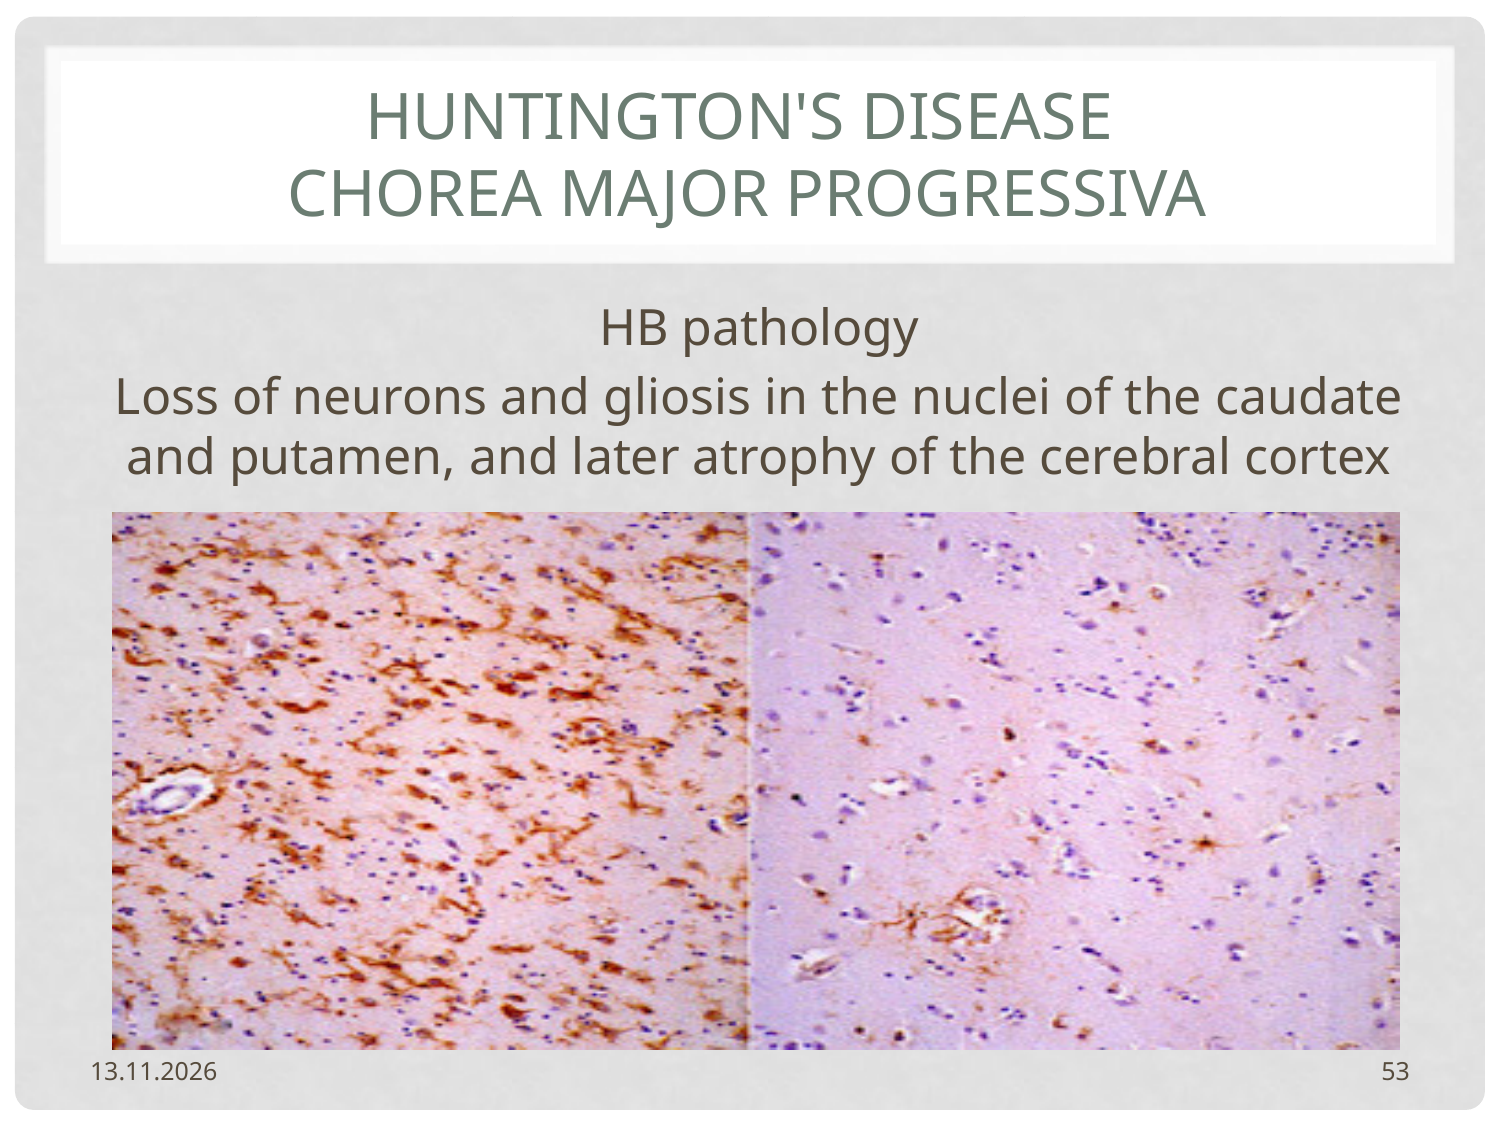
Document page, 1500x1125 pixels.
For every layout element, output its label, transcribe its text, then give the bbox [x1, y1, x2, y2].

title HUNTINGTON'S DISEASE Chorea major progressiva [69, 66, 1425, 238]
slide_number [75, 1042, 425, 1103]
list HB pathology Loss of neurons and gliosis in the nuclei of the caudate and putamen, and later atrophy of the cerebral cortex [37, 287, 1463, 1005]
slide_number 53 [1074, 1042, 1425, 1103]
picture [112, 512, 1401, 1051]
